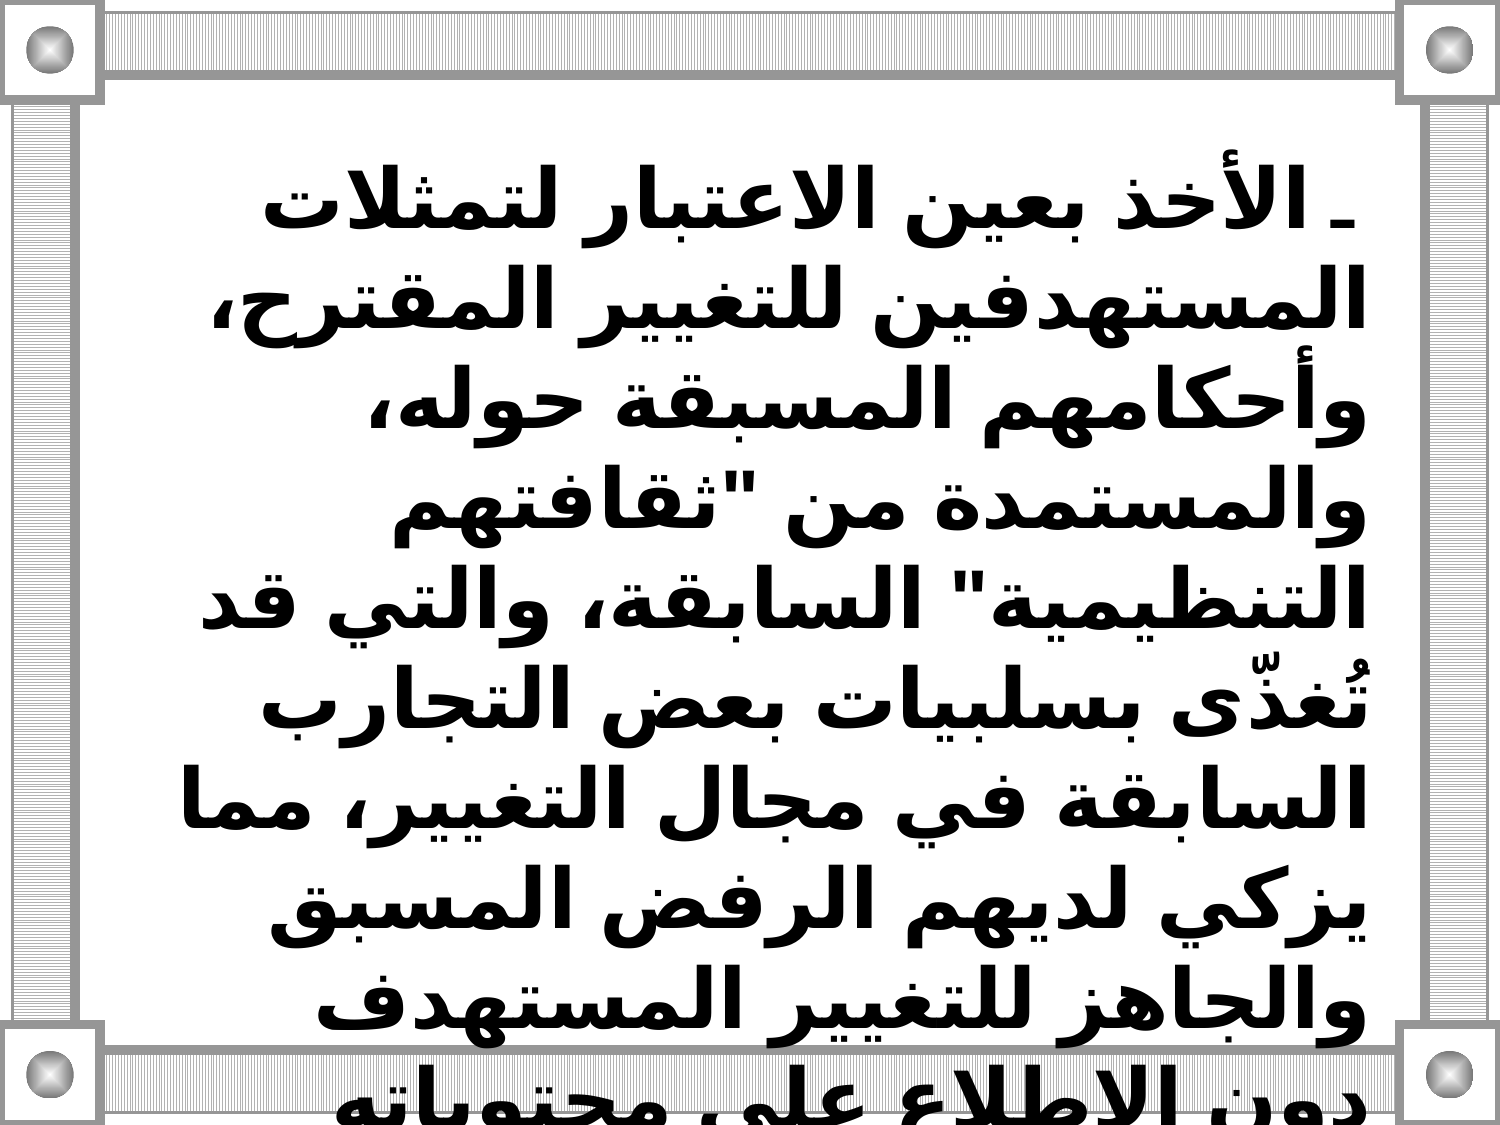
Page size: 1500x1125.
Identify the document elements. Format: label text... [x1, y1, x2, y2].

list ـ الأخذ بعين الاعتبار لتمثلات المستهدفين للتغيير المقترح، وأحكامهم المسبقة حوله، والمستمدة من "ثقافتهم التنظيمية" السابقة، والتي قد تُغذّى بسلبيات بعض التجارب السابقة في مجال التغيير، مما يزكي لديهم الرفض المسبق والجاهز للتغيير المستهدف دون الاطلاع على محتوياته ومناقشة جدواه. [112, 137, 1388, 1000]
